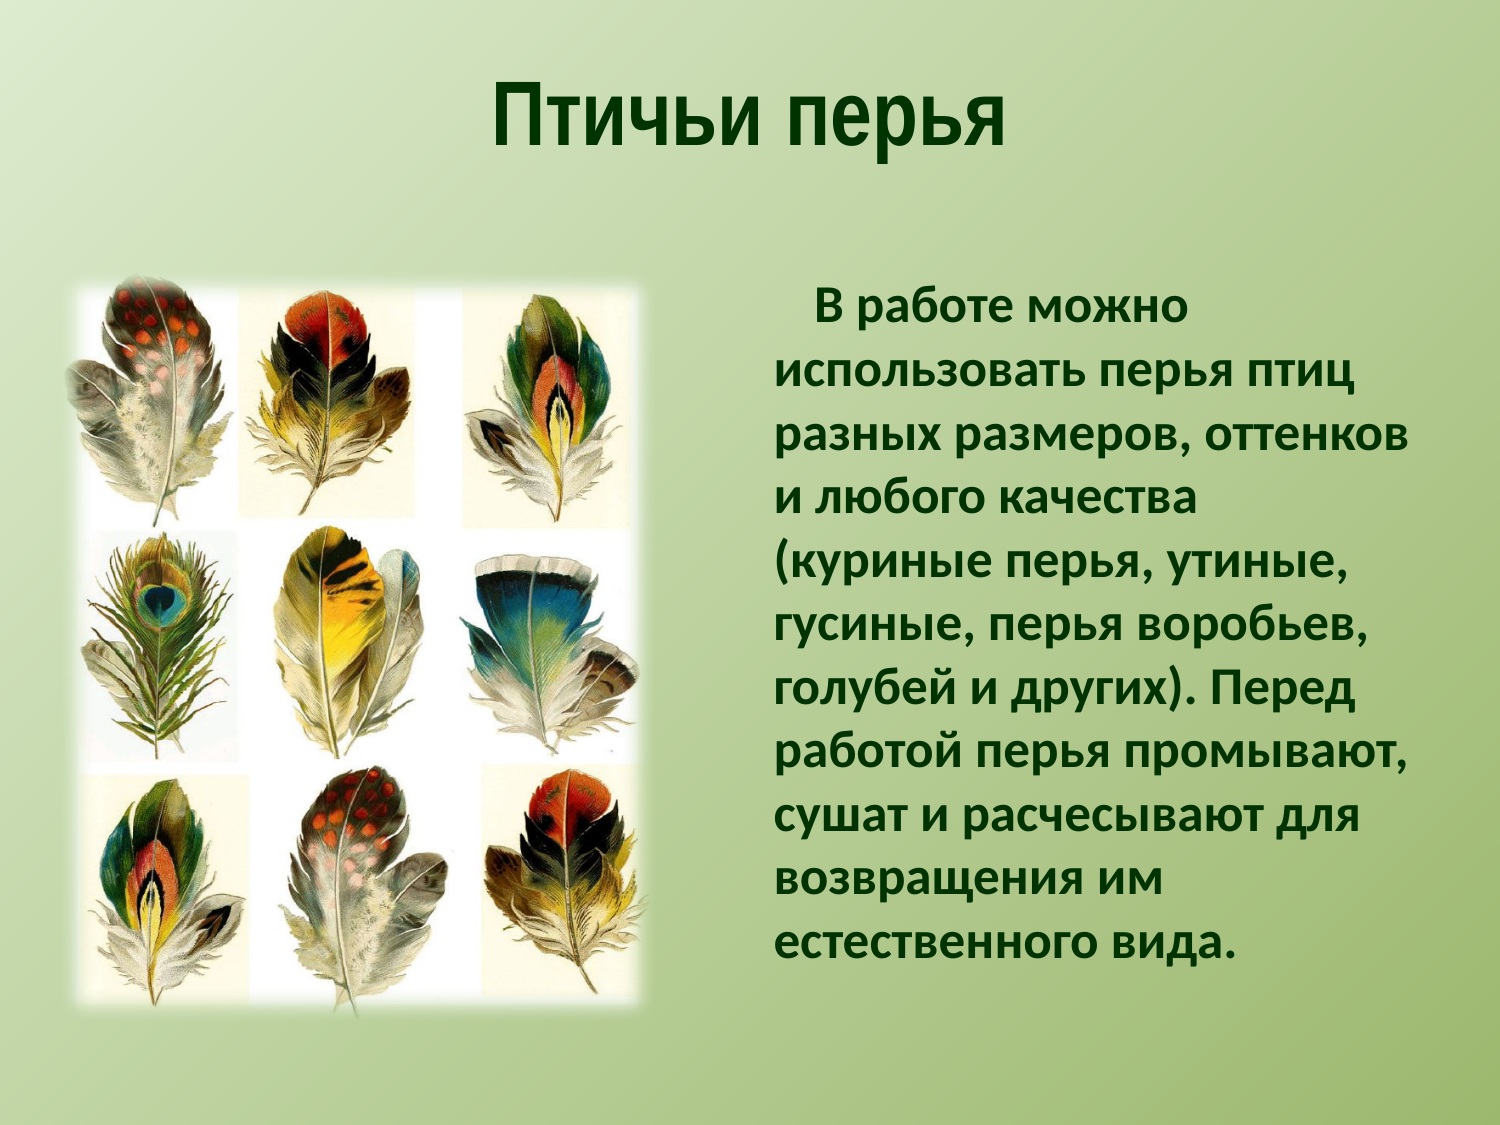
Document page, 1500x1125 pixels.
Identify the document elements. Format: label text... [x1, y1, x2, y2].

picture [58, 269, 657, 1024]
title Птичьи перья [75, 45, 1425, 233]
list [75, 262, 738, 1005]
list В работе можно использовать перья птиц разных размеров, оттенков и любого качества (куриные перья, утиные, гусиные, перья воробьев, голубей и других). Перед работой перья промывают, сушат и расчесывают для возвращения им естественного вида. [738, 262, 1425, 1005]
